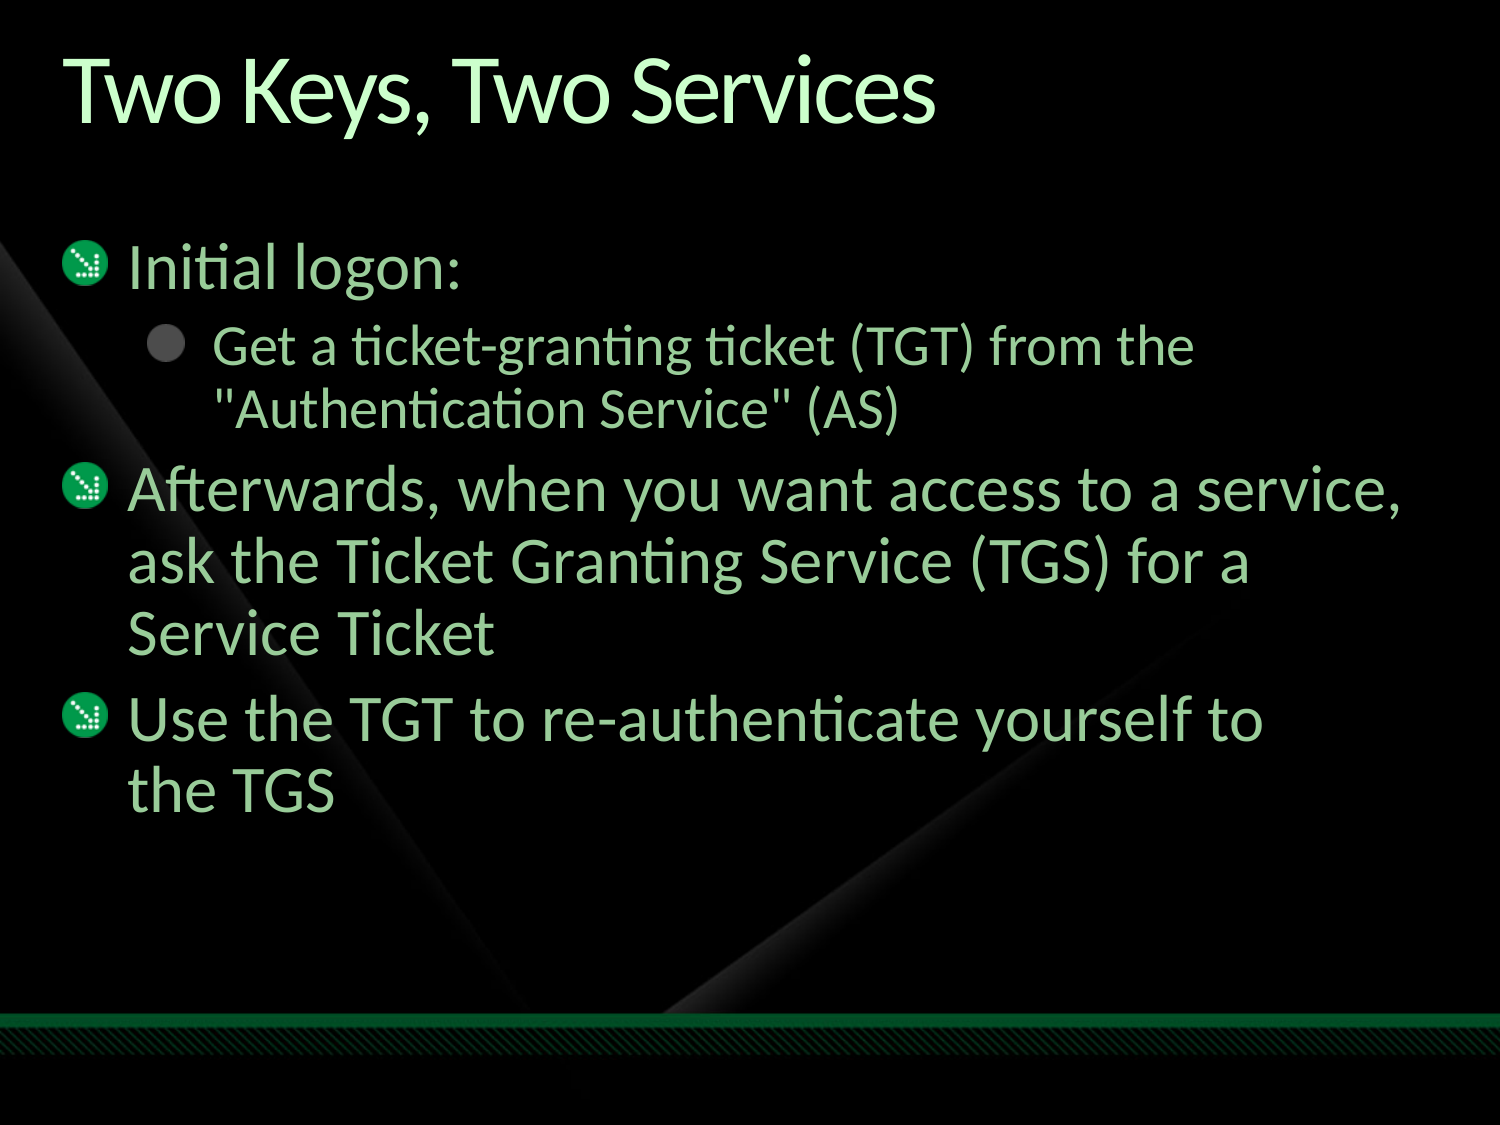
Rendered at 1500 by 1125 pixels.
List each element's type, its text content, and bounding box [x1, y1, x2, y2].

picture [0, 0, 1500, 1125]
title Two Keys, Two Services [62, 37, 1438, 147]
list Initial logon: Get a ticket-granting ticket (TGT) from the "Authentication Service" (AS) Afterwards, when you want access to a service, ask the Ticket Granting Service (TGS) for a Service Ticket Use the TGT to re-authenticate yourself to the TGS [62, 231, 1438, 595]
